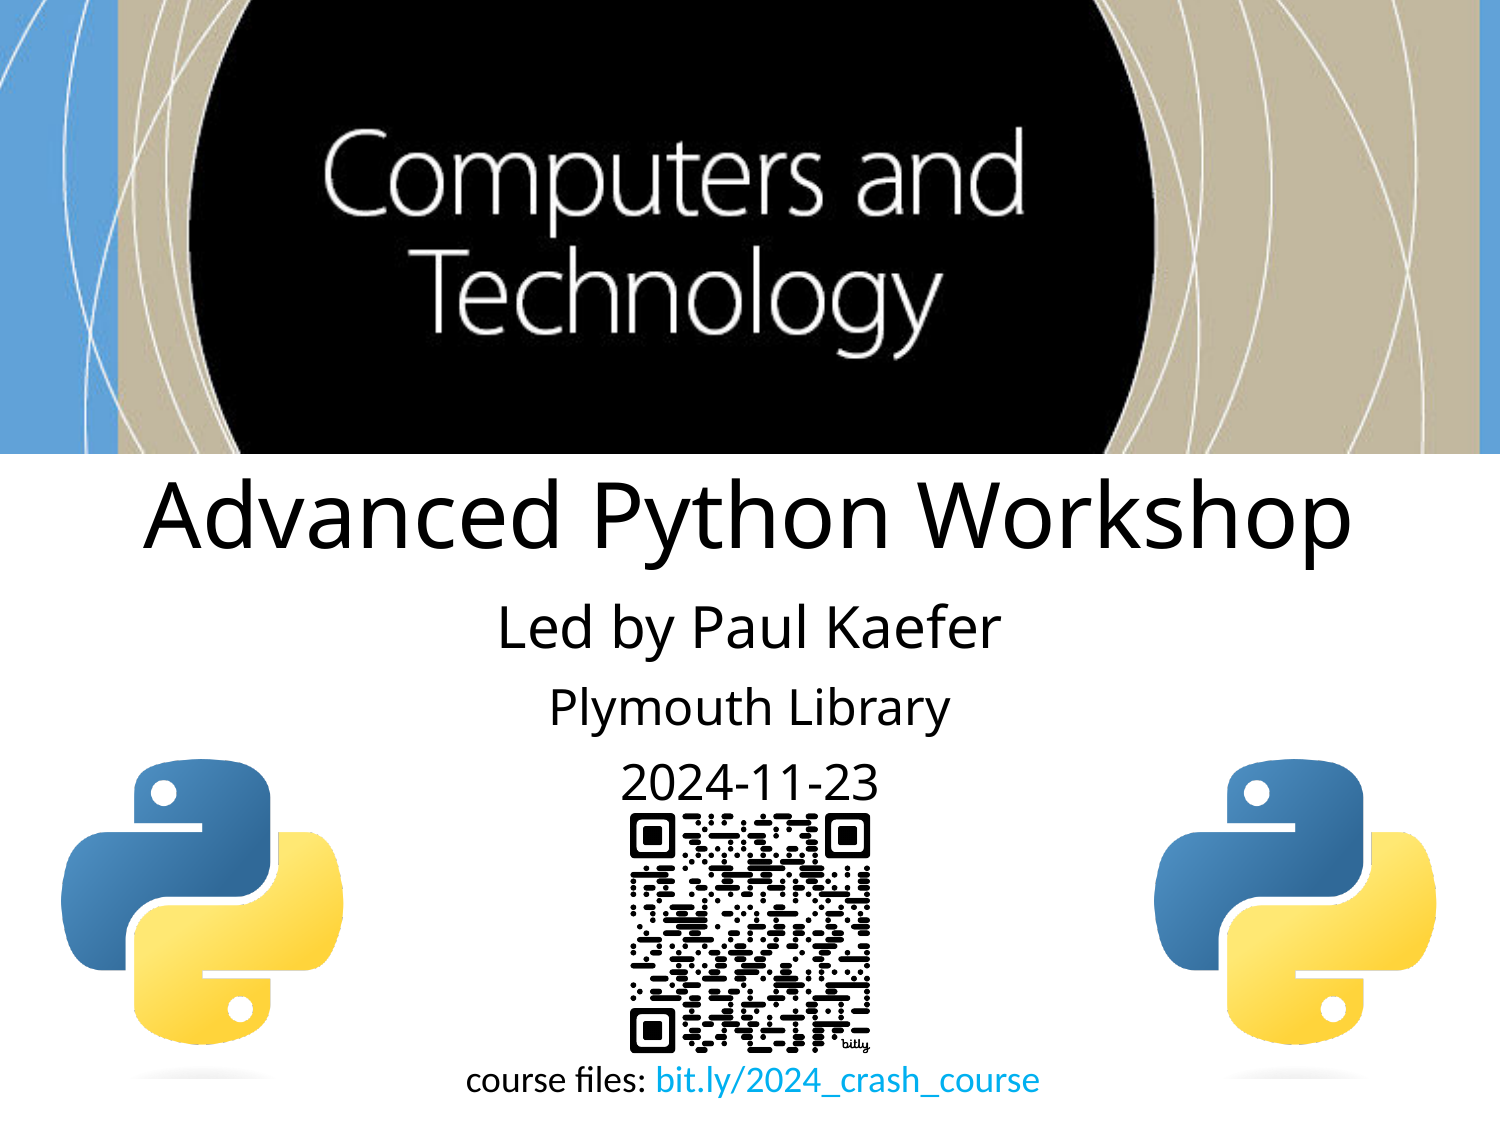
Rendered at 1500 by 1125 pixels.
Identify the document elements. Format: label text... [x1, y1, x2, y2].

picture [0, 0, 1500, 454]
title Advanced Python Workshop [112, 454, 1388, 576]
text_box [447, 1047, 1060, 1110]
picture [61, 759, 353, 1079]
picture [769, 1071, 779, 1079]
subtitle Led by Paul Kaefer Plymouth Library 2024-11-23 [187, 590, 1313, 863]
picture [1154, 759, 1446, 1079]
picture [604, 787, 896, 1079]
